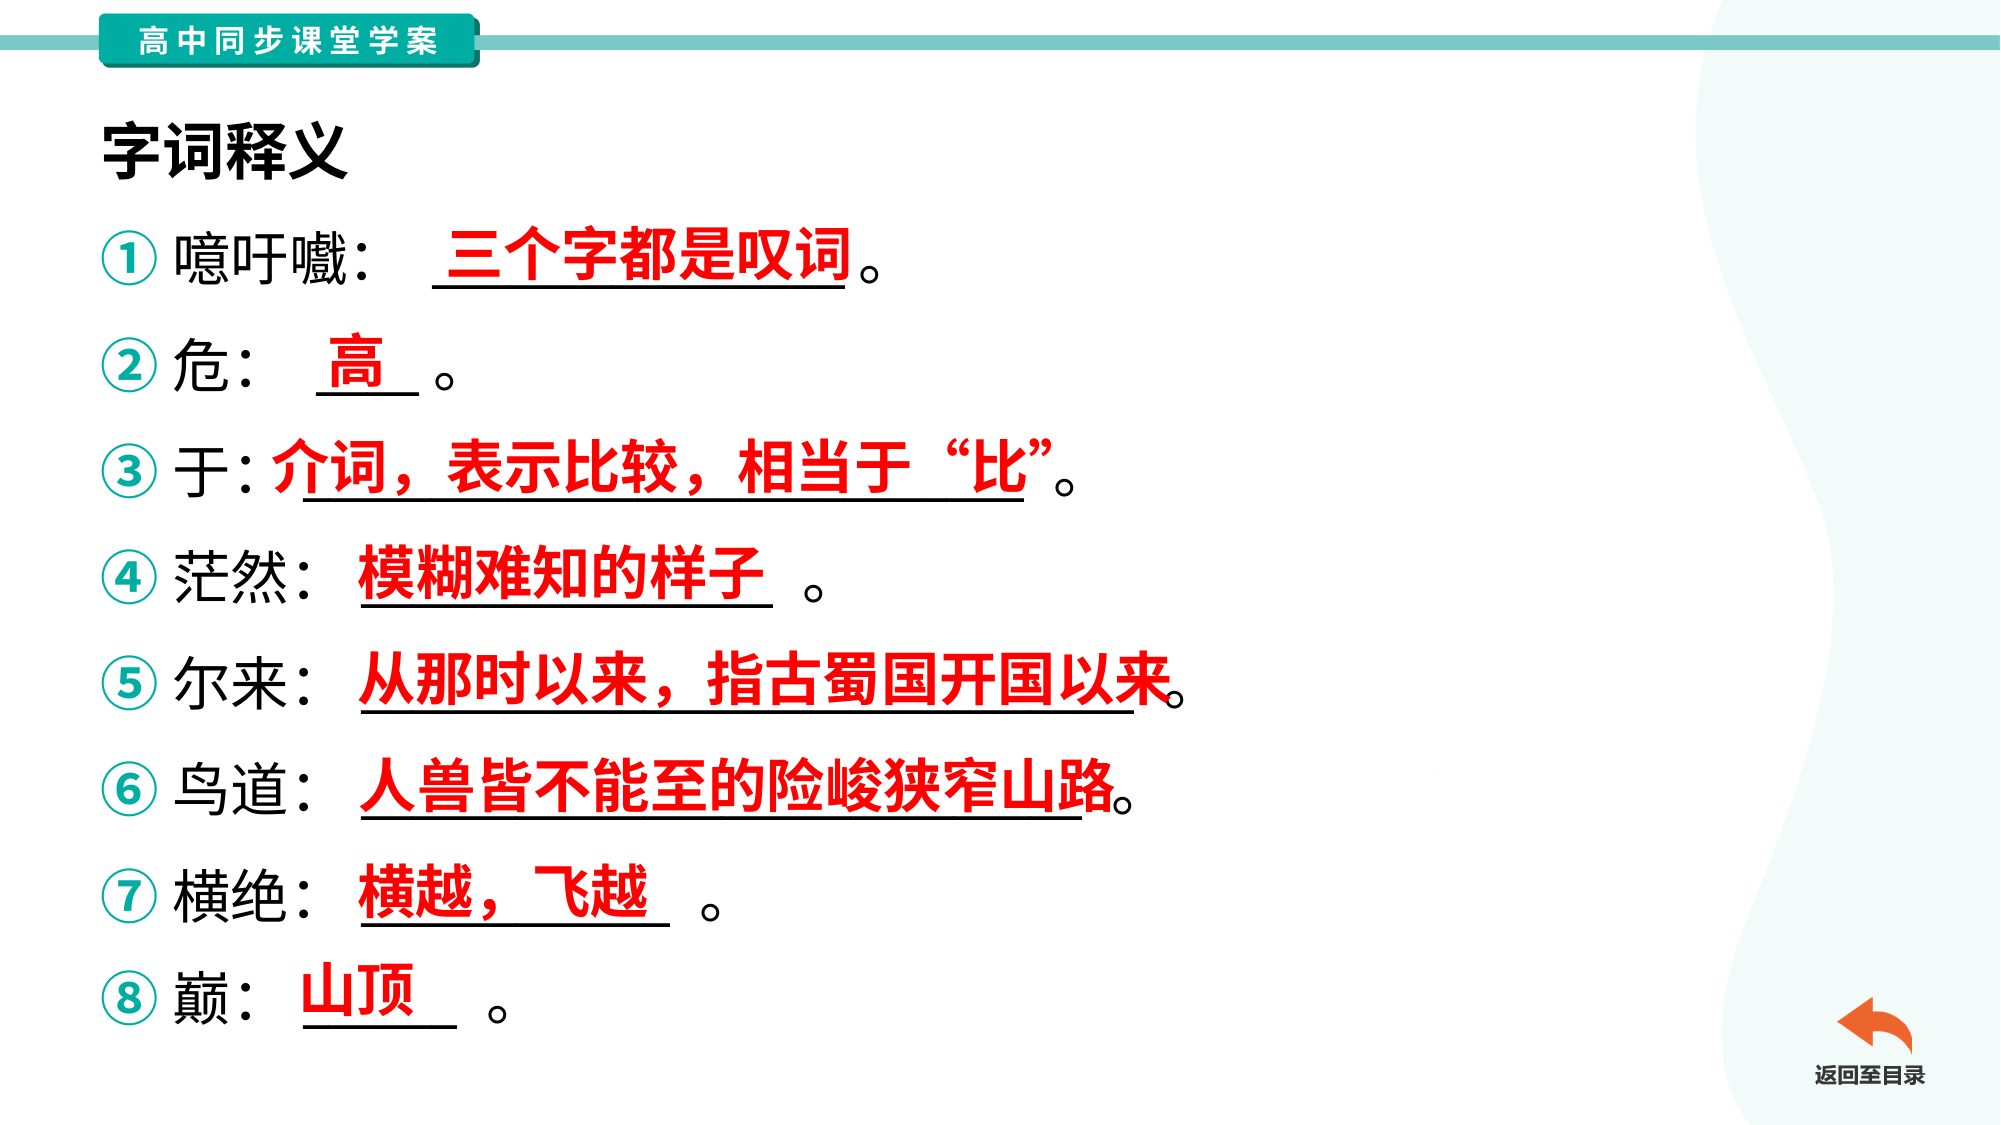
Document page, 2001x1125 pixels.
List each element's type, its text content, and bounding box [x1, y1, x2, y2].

text_box 三个字都是叹词 [422, 181, 876, 276]
text_box 介词，表示比较，相当于“比” [277, 393, 1082, 488]
text_box 山顶 [277, 921, 437, 1013]
text_box 模糊难知的样子 [335, 499, 789, 594]
text_box 高 [306, 287, 408, 382]
picture [0, 0, 2000, 1125]
text_box 人兽皆不能至的险峻狭窄山路 [335, 712, 1140, 807]
text_box 横越，飞越 [335, 818, 671, 913]
text_box 字词释义 [100, 76, 1899, 186]
text_box ①噫吁嚱： ________________。 ②危： ____。 ③于：____________________________ 。 ④茫然：________________ 。 ⑤尔来：______________________________ 。 ⑥鸟道：____________________________ 。 ⑦横绝：____________ 。 ⑧巅：______ 。 [100, 186, 1899, 1021]
text_box 从那时以来，指古蜀国开国以来 [333, 606, 1197, 701]
